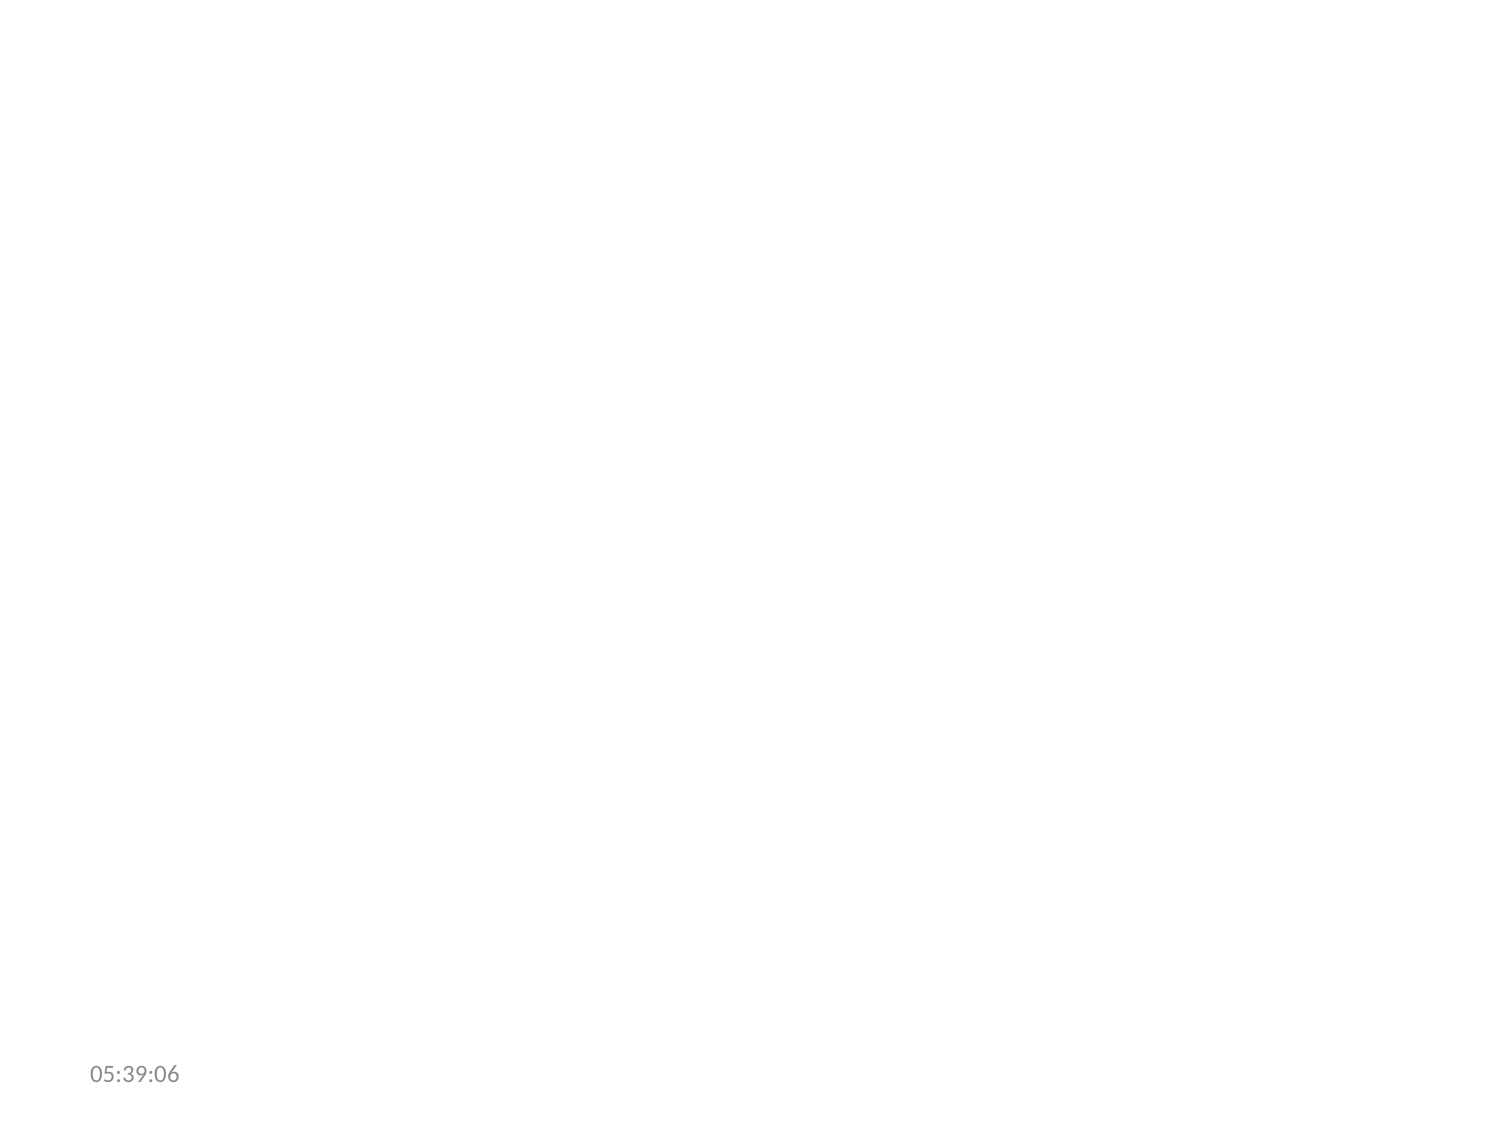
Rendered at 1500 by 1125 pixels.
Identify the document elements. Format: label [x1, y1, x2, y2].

slide_number [75, 1042, 425, 1103]
